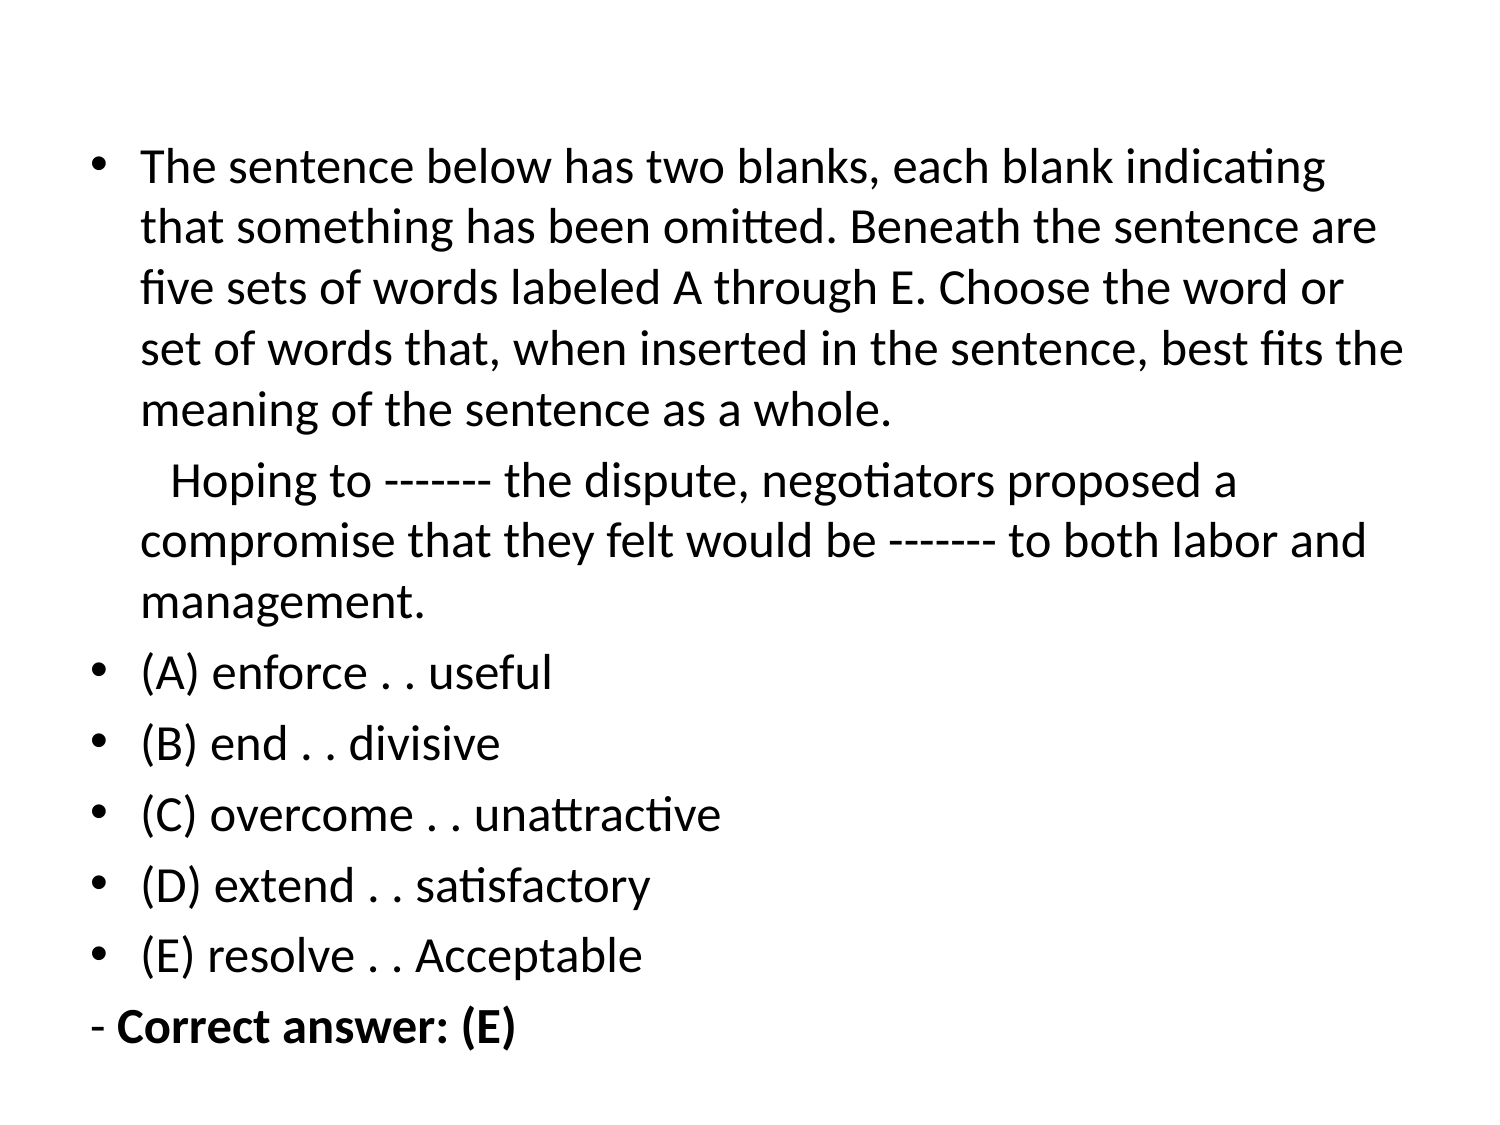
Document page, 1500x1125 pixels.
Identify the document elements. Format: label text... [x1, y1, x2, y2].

list The sentence below has two blanks, each blank indicating that something has been omitted. Beneath the sentence are five sets of words labeled A through E. Choose the word or set of words that, when inserted in the sentence, best fits the meaning of the sentence as a whole. Hoping to ------- the dispute, negotiators proposed a compromise that they felt would be ------- to both labor and management. (A) enforce . . useful (B) end . . divisive (C) overcome . . unattractive (D) extend . . satisfactory (E) resolve . . Acceptable - Correct answer: (E) [75, 125, 1425, 1075]
